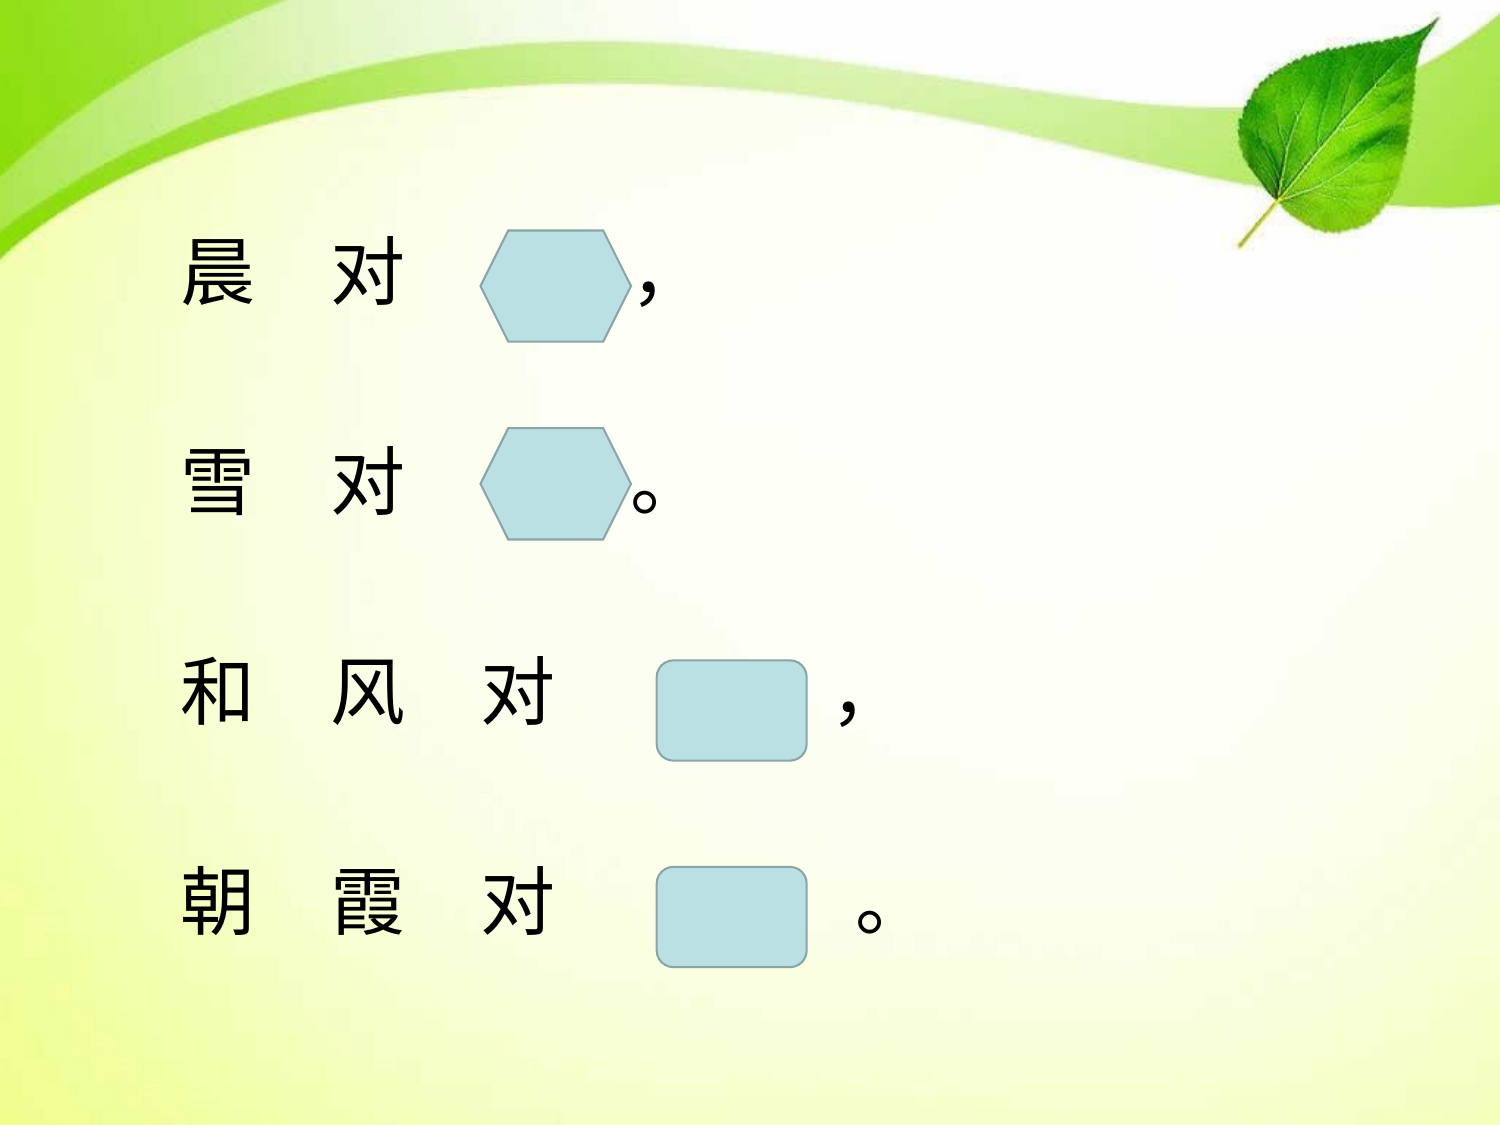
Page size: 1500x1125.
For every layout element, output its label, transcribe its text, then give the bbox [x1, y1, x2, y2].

text_box [655, 865, 808, 969]
text_box [479, 427, 633, 541]
text_box [479, 229, 633, 343]
picture [0, 0, 1500, 1125]
list 晨 对 ， 雪 对 。 和 风 对 ， 朝 霞 对 。 [165, 216, 1426, 1006]
text_box [655, 659, 808, 762]
